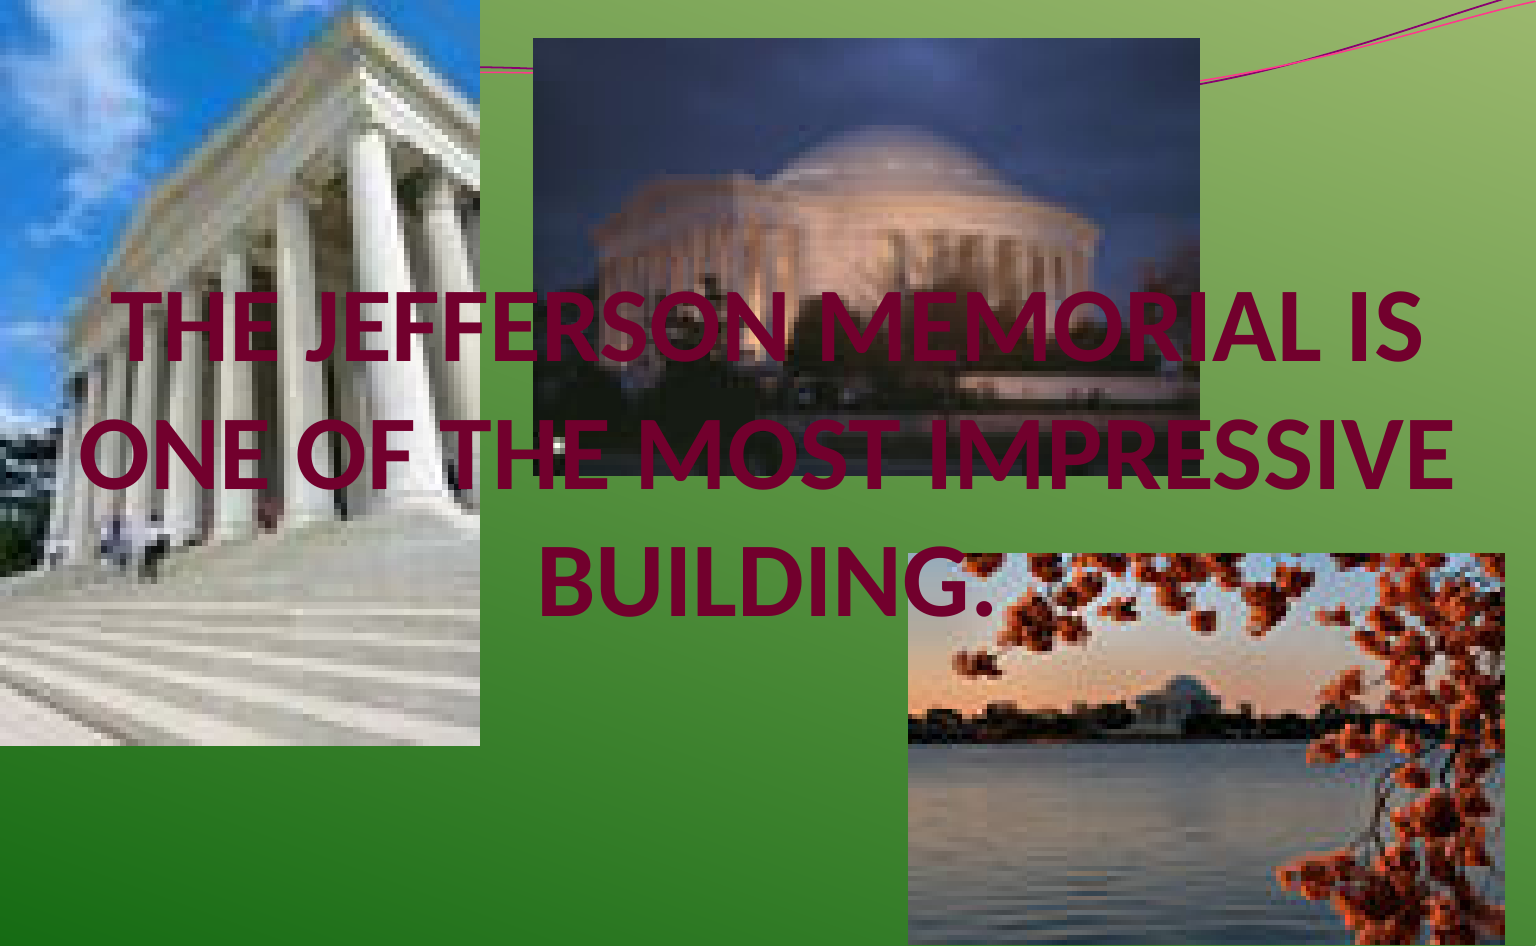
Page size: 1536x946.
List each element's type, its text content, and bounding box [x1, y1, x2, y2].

picture [533, 38, 1200, 477]
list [0, 0, 481, 747]
title THE JEFFERSON MEMORIAL IS ONE OF THE MOST IMPRESSIVE BUILDING. [485, 97, 1459, 638]
picture [908, 553, 1505, 946]
